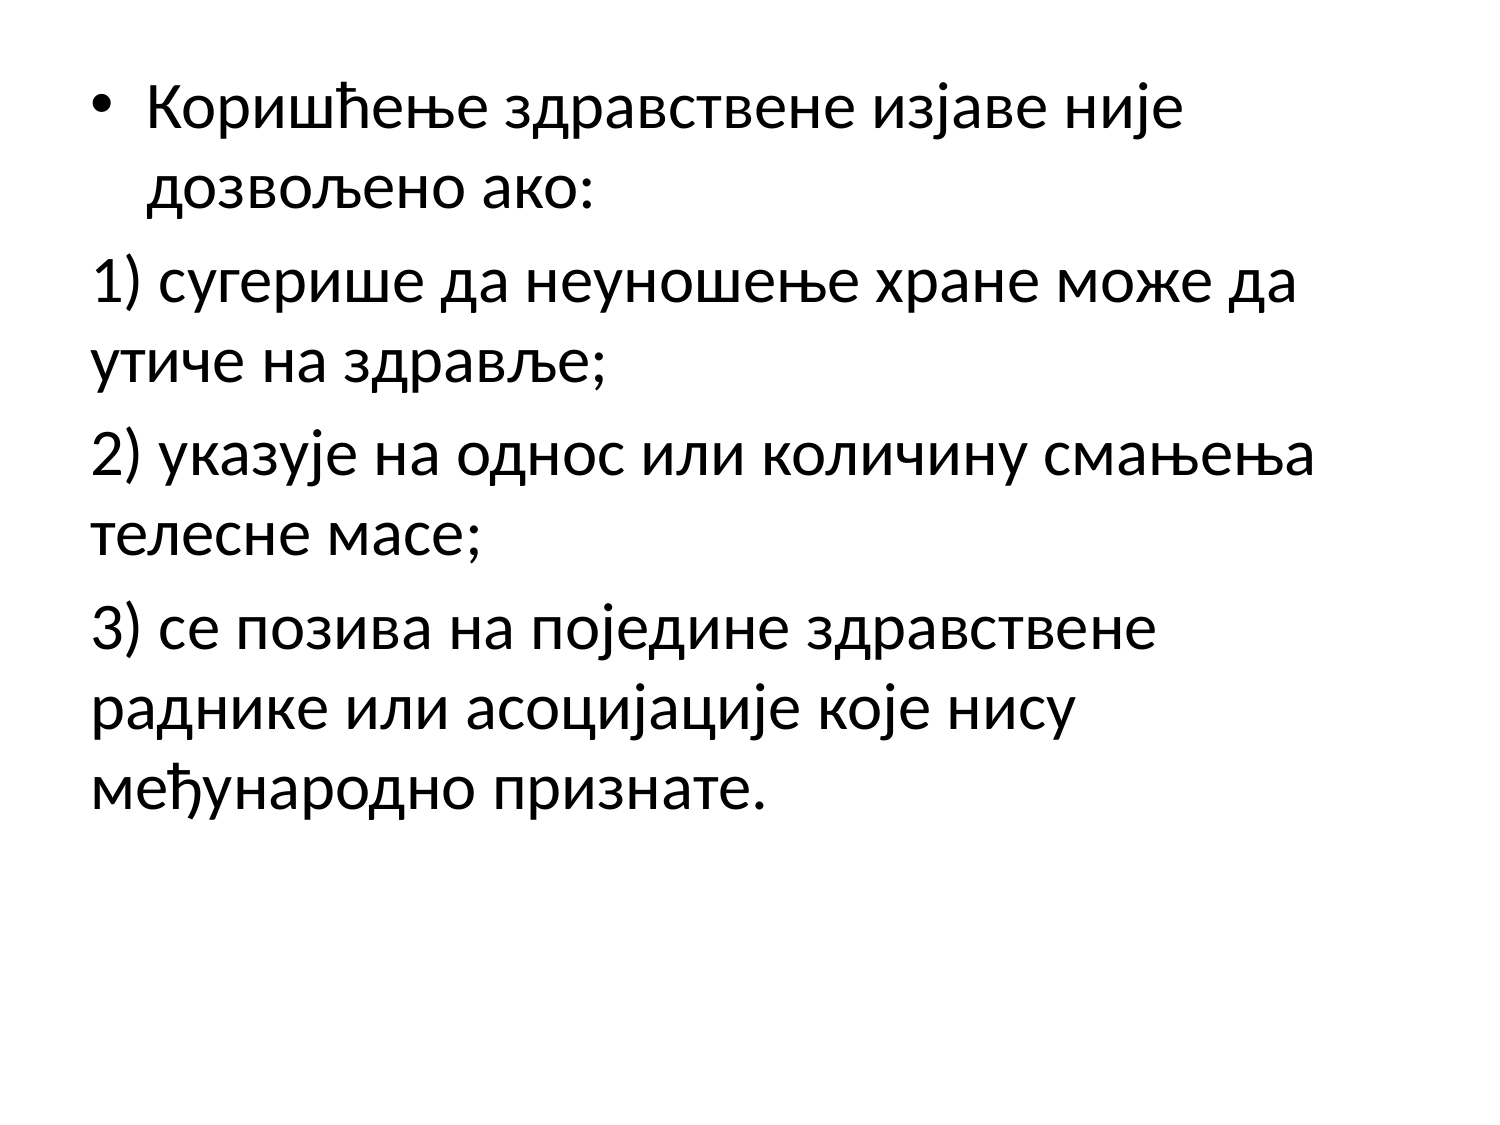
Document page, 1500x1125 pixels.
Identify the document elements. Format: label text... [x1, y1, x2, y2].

list Коришћење здравствене изјаве није дозвољено ако: 1) сугерише да неуношење хране може да утиче на здравље; 2) указује на однос или количину смањења телесне масе; 3) се позива на поједине здравствене раднике или асоцијације које нису међународно признате. [75, 54, 1425, 1005]
